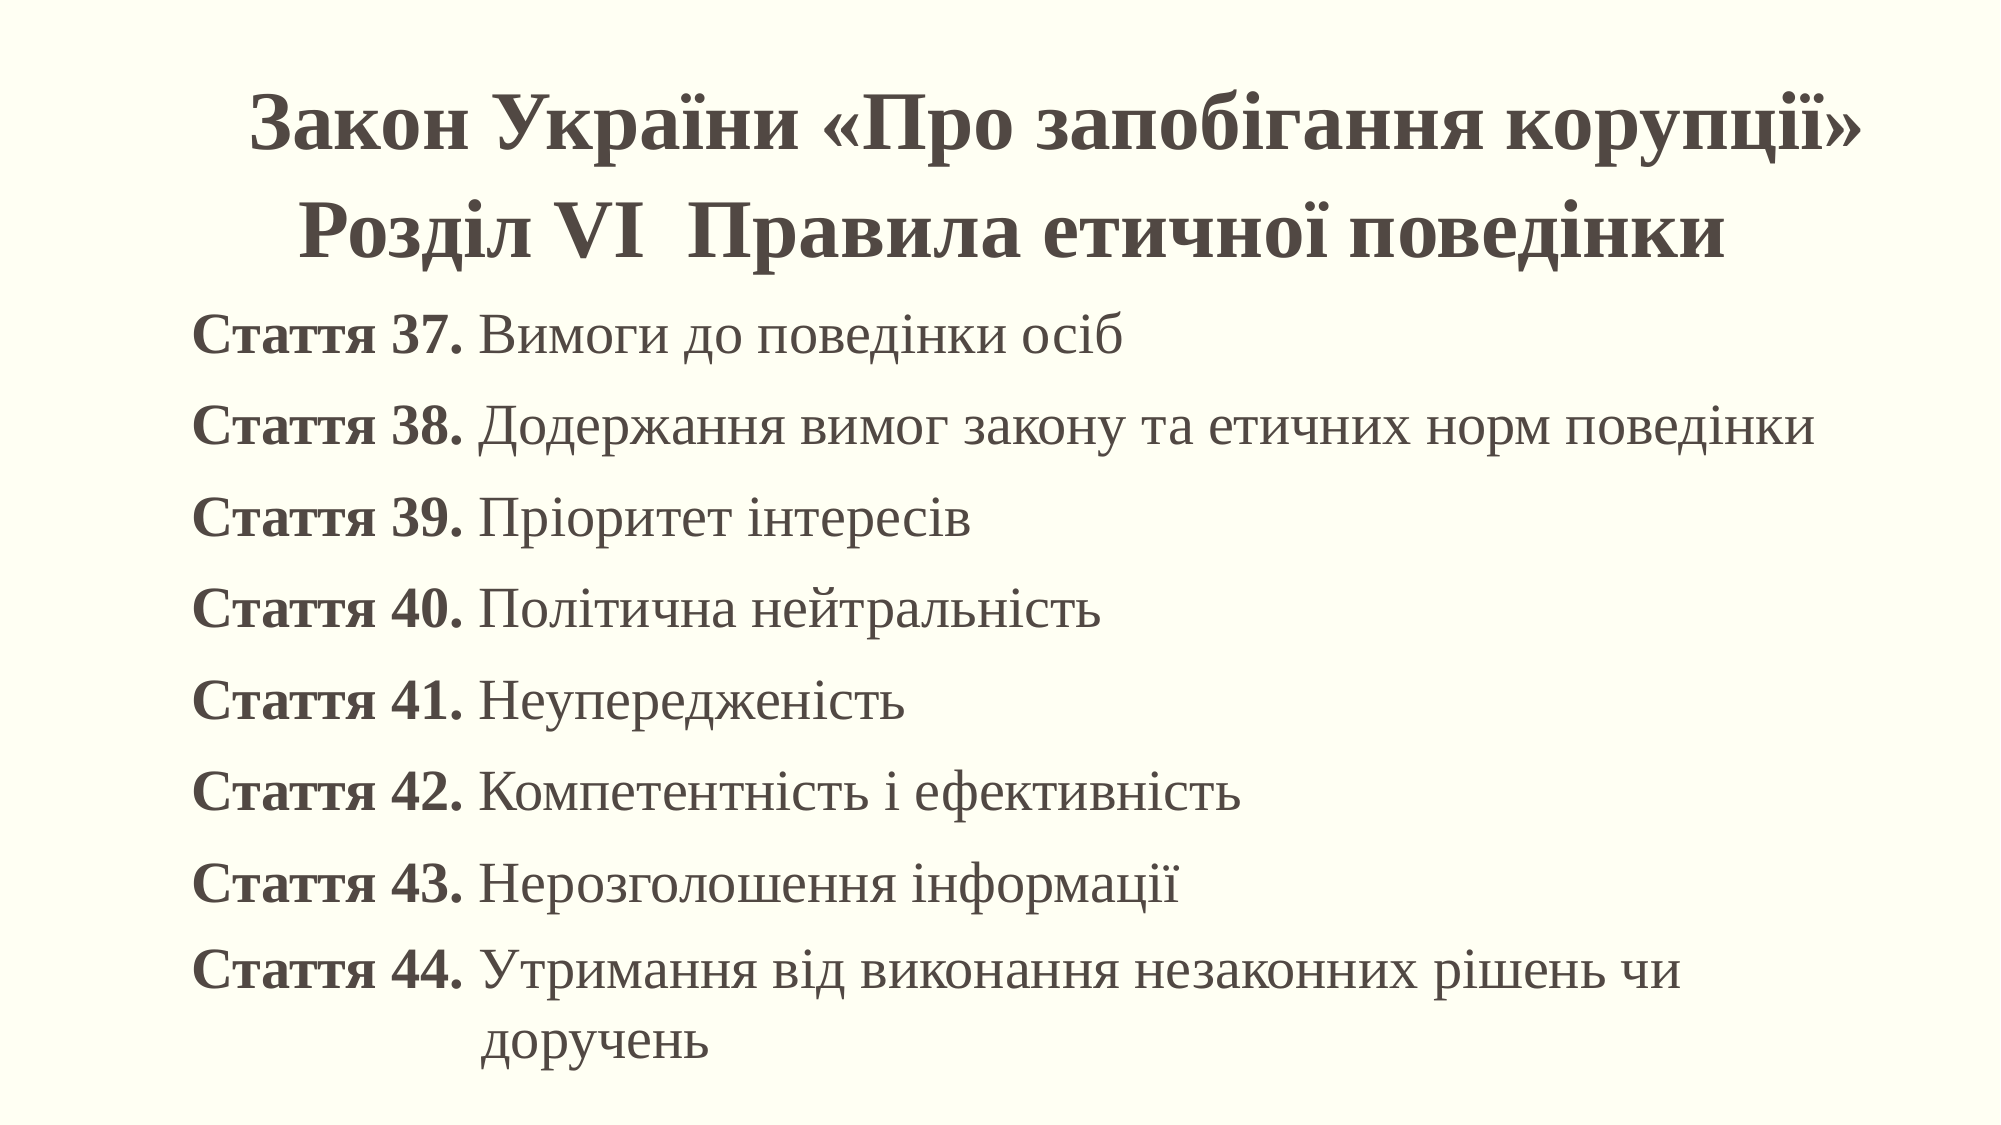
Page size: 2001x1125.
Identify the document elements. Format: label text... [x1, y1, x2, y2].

text_box Закон України «Про запобігання корупції» Розділ VІ Правила етичної поведінки Стаття 37. Вимоги до поведінки осіб Стаття 38. Додержання вимог закону та етичних норм поведінки Стаття 39. Пріоритет інтересів Стаття 40. Політична нейтральність Стаття 41. Неупередженість Стаття 42. Компетентність і ефективність Стаття 43. Нерозголошення інформації Стаття 44. Утримання від виконання незаконних рішень чи доручень [87, 52, 1938, 1078]
